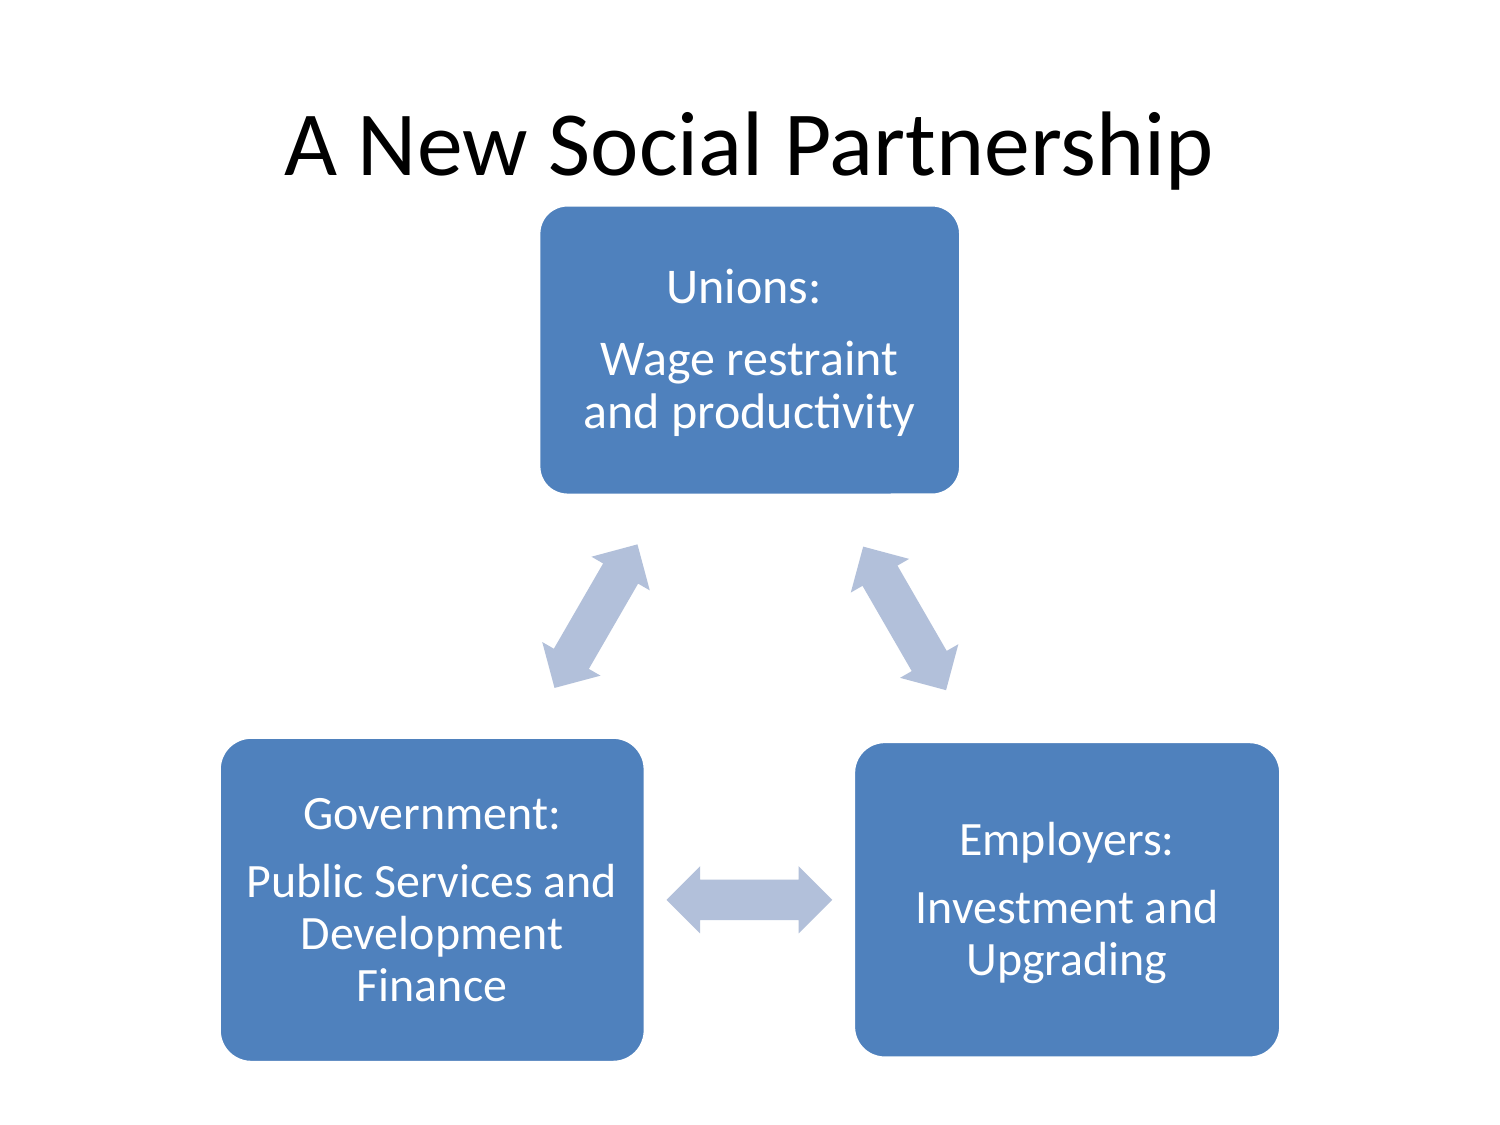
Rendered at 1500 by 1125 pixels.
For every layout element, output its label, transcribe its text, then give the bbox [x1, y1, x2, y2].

title A New Social Partnership [75, 45, 1425, 233]
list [74, 262, 1426, 1006]
